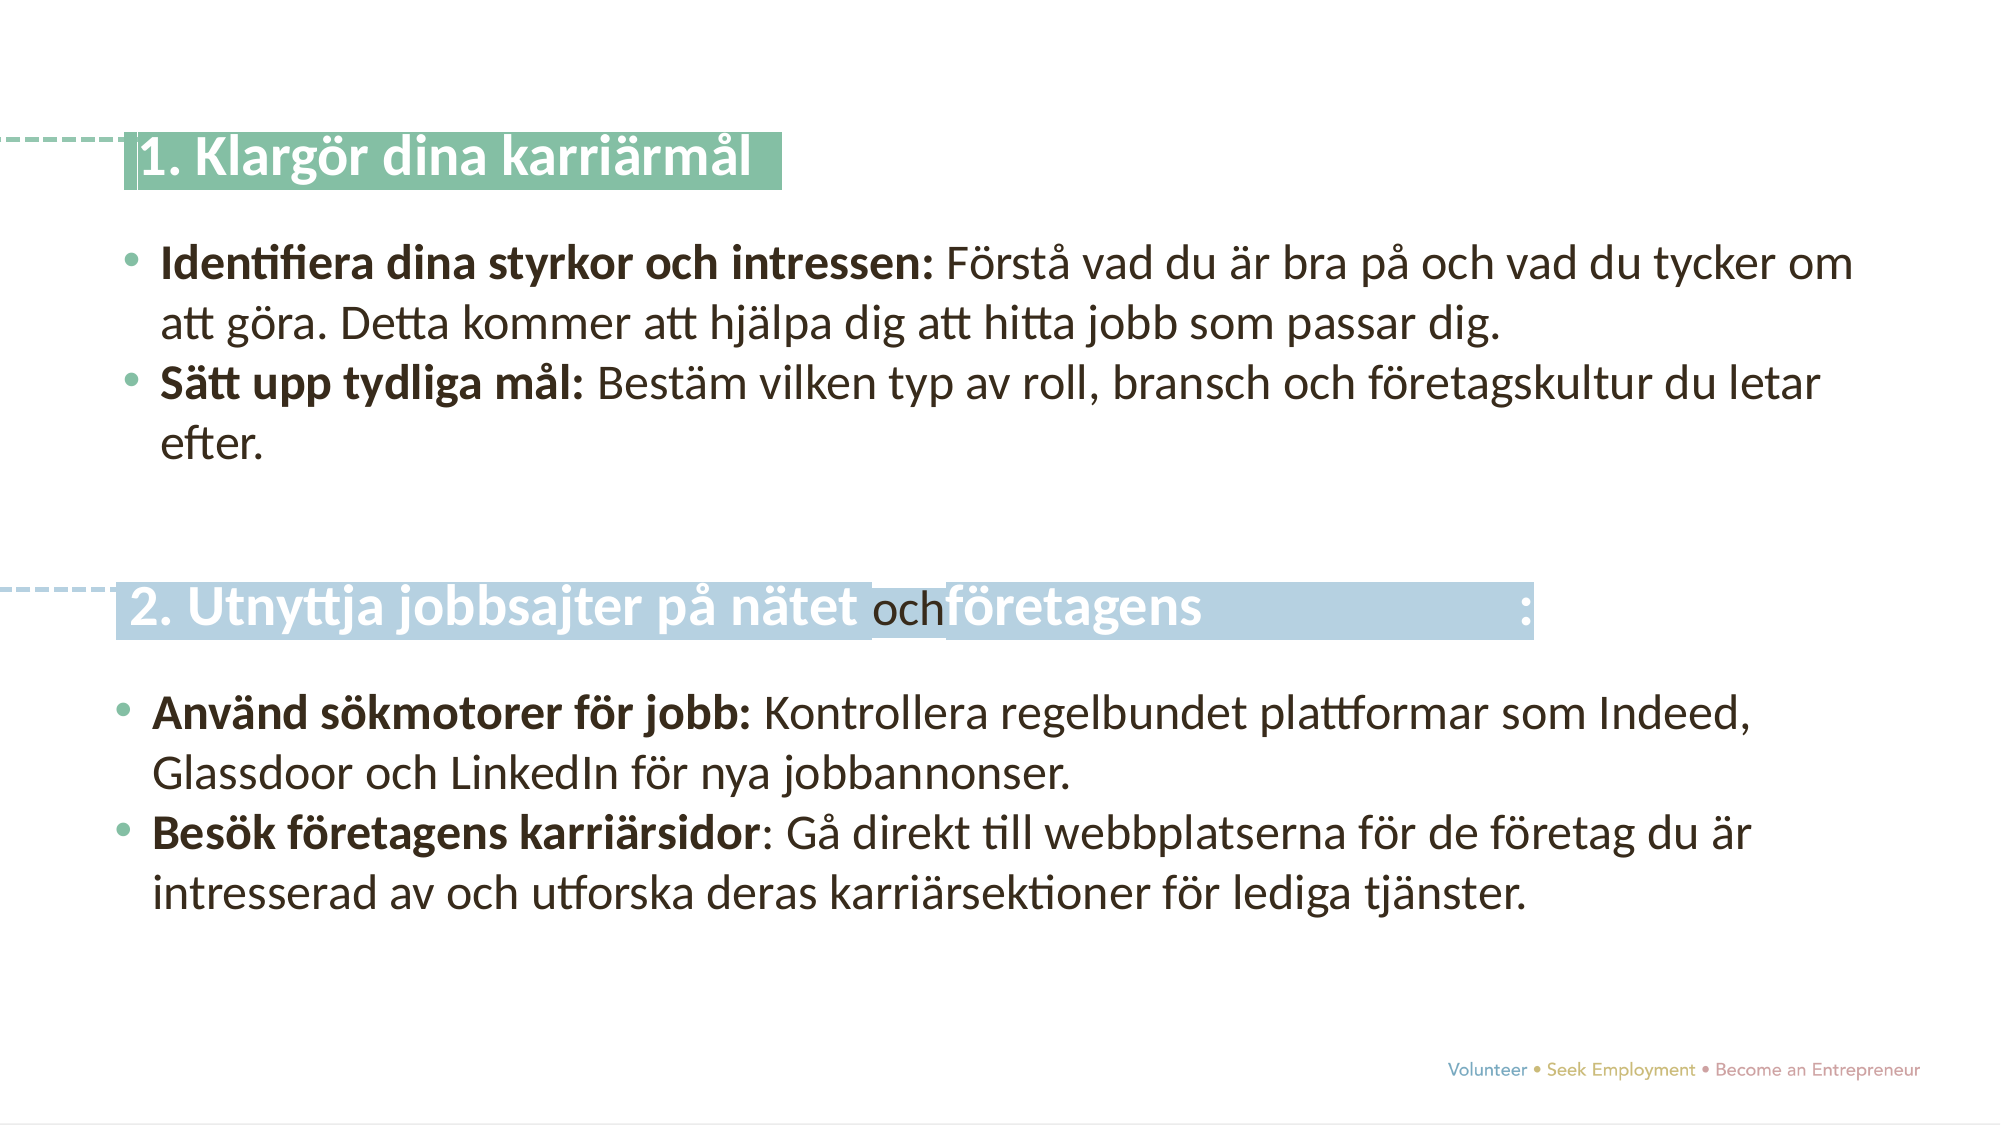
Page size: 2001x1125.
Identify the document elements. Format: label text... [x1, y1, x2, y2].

text_box 2. Utnyttja jobbsajter på nätet ochföretagens webbplatser: [99, 525, 1934, 645]
text_box Använd sökmotorer för jobb: Kontrollera regelbundet plattformar som Indeed, Glassdoor och LinkedIn för nya jobbannonser. Besök företagens karriärsidor: Gå direkt till webbplatserna för de företag du är intresserad av och utforska deras karriärsektioner för lediga tjänster. [99, 672, 1895, 953]
text_box Identifiera dina styrkor och intressen: Förstå vad du är bra på och vad du tycker om att göra. Detta kommer att hjälpa dig att hitta jobb som passar dig. Sätt upp tydliga mål: Bestäm vilken typ av roll, bransch och företagskultur du letar efter. [108, 222, 1903, 503]
text_box 1. Klargör dina karriärmål: [107, 75, 1942, 195]
picture [1418, 1046, 1971, 1103]
